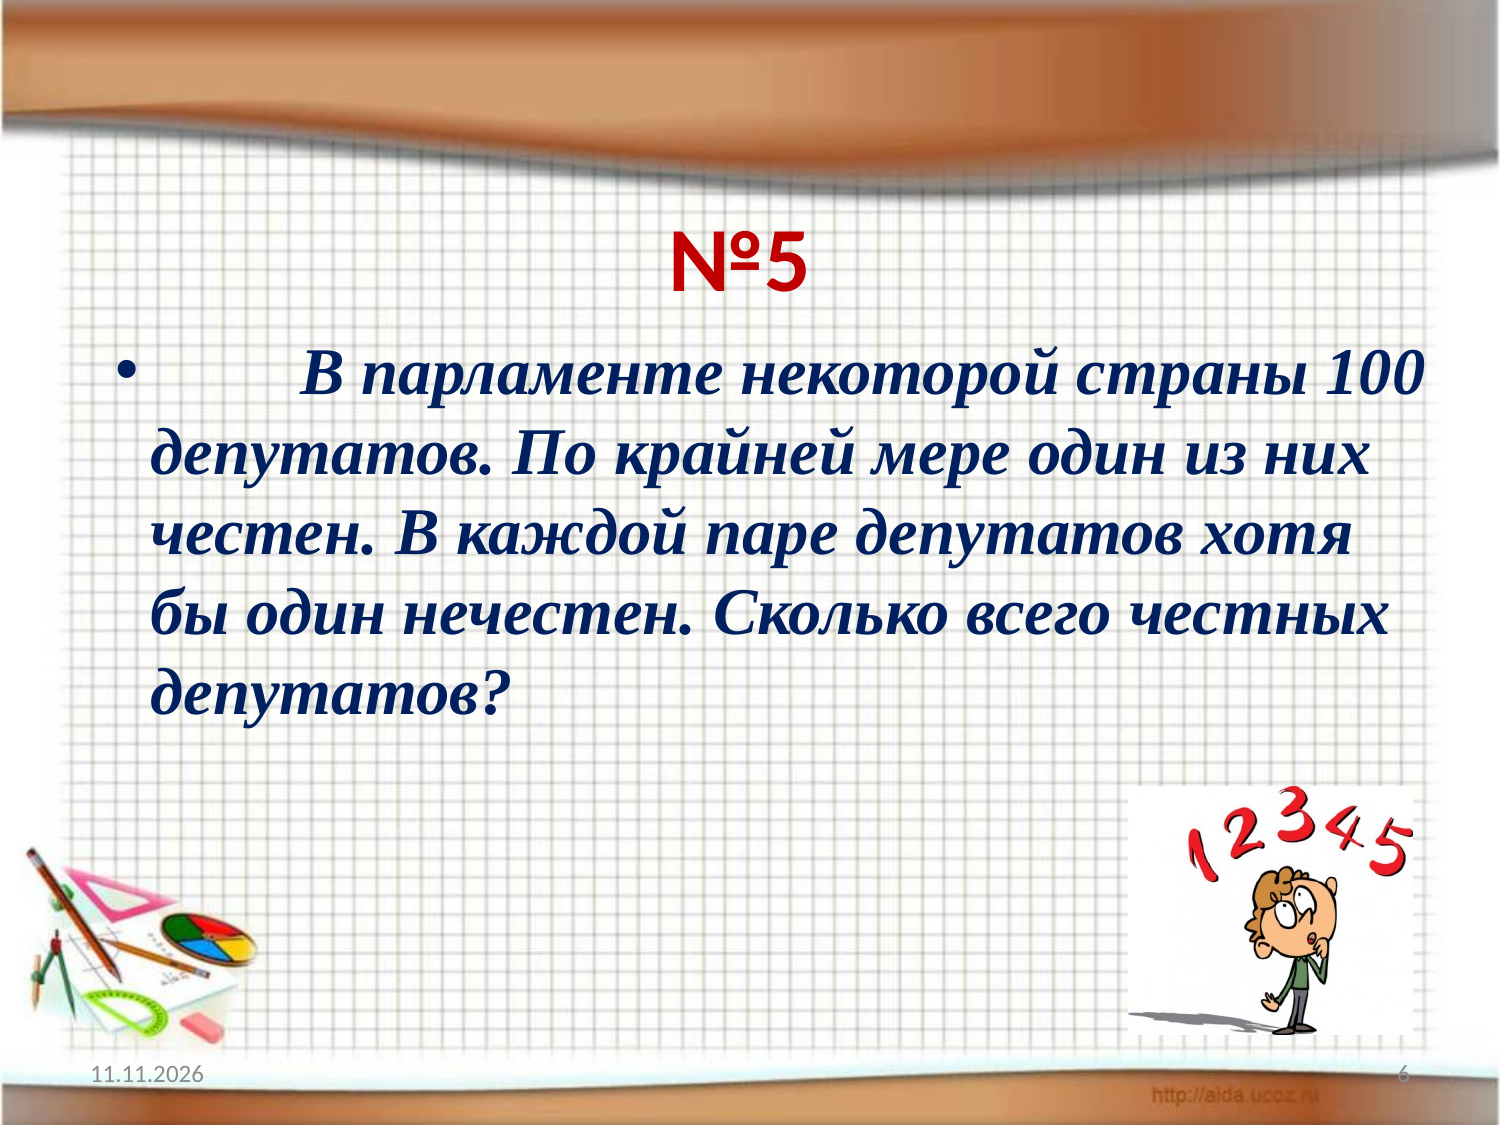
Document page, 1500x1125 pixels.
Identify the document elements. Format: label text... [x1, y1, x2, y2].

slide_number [75, 1042, 425, 1103]
picture [0, 0, 1500, 1125]
title №5 [64, 160, 1416, 349]
slide_number 6 [1074, 1042, 1425, 1103]
text_box В парламенте некоторой страны 100 депутатов. По крайней мере один из них честен. В каждой паре депутатов хотя бы один нечестен. Сколько всего честных депутатов? [100, 320, 1451, 1022]
